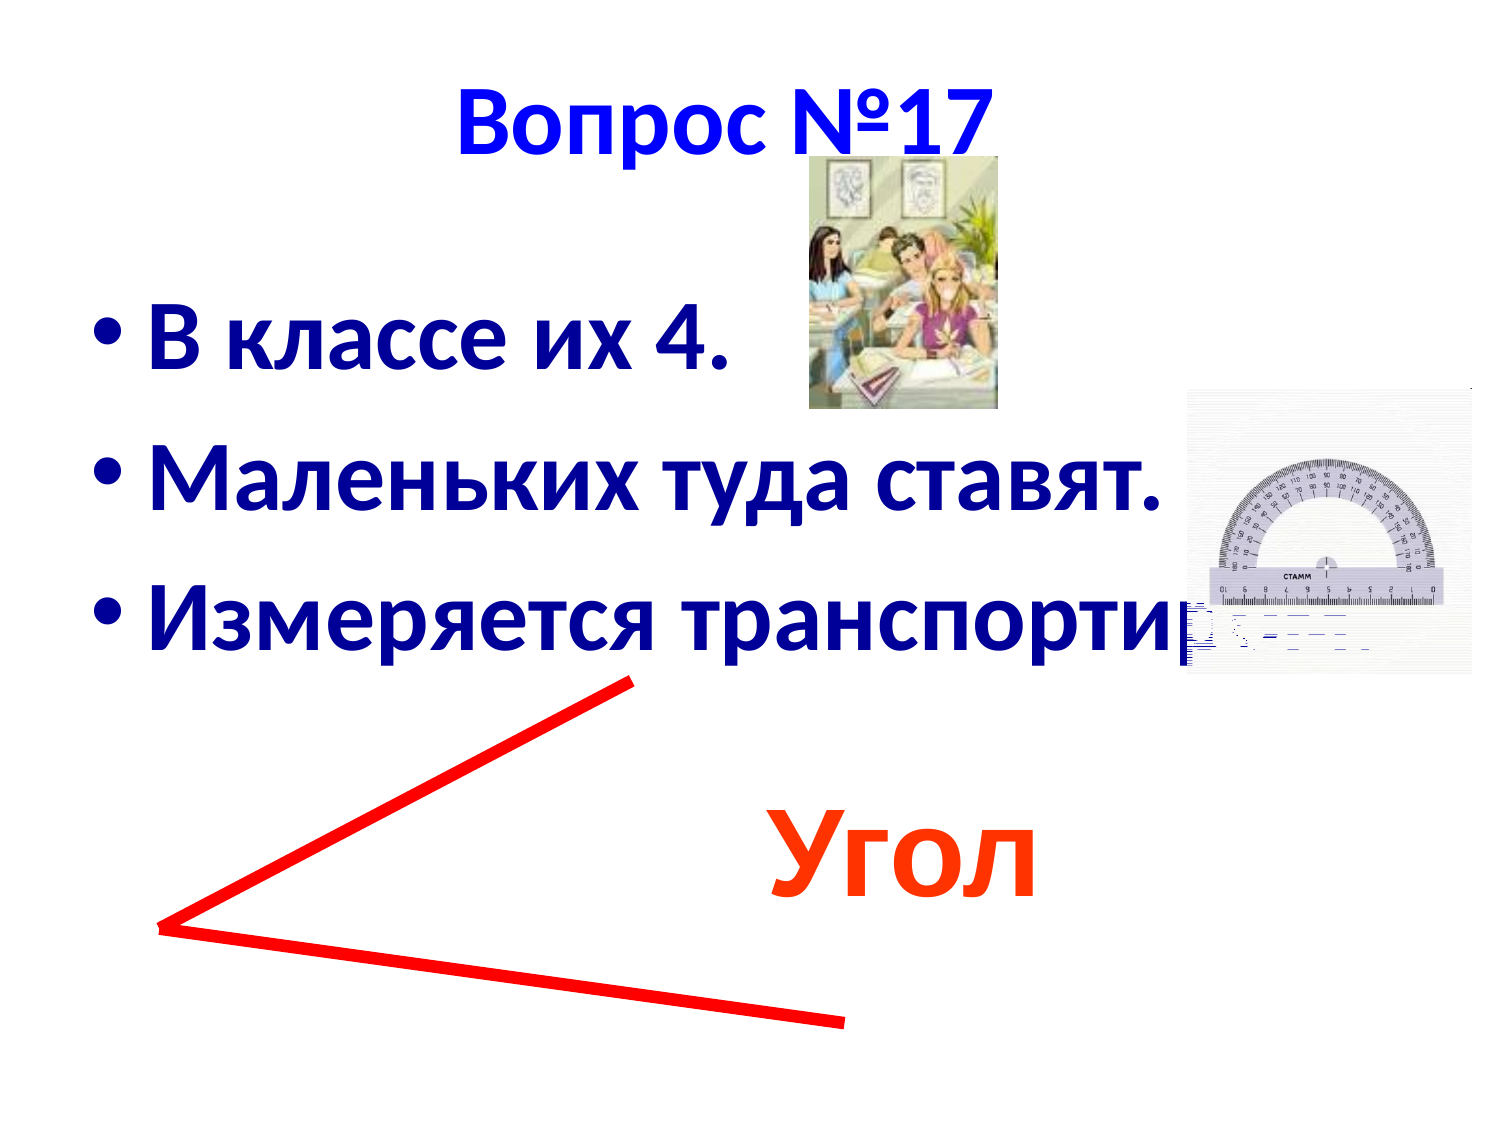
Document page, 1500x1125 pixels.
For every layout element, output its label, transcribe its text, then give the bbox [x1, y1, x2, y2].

picture [1186, 388, 1472, 674]
list В классе их 4. Маленьких туда ставят. Измеряется транспортиром. [75, 262, 1425, 1005]
text_box Угол [751, 763, 1058, 929]
title Вопрос №17 [50, 20, 1401, 208]
picture [808, 156, 999, 409]
